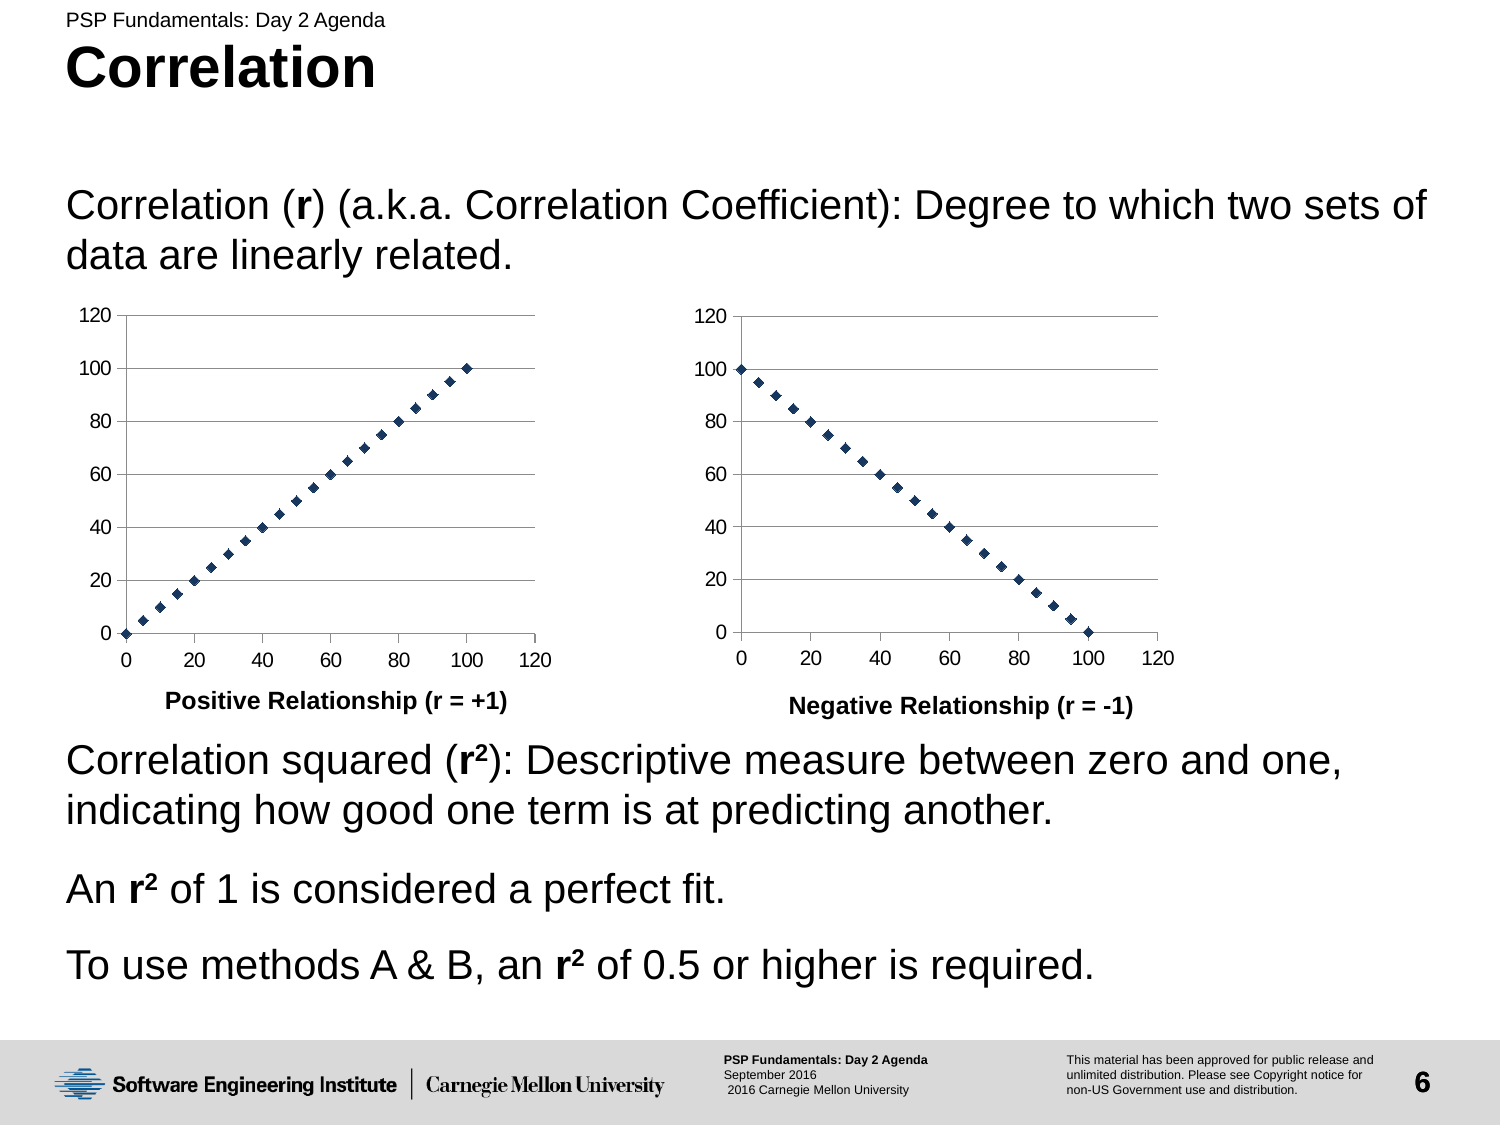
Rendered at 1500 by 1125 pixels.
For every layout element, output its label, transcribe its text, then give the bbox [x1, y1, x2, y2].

picture [46, 1061, 673, 1104]
text_box Negative Relationship (r = -1) [704, 681, 1218, 727]
title Correlation [65, 37, 1430, 148]
text_box Positive Relationship (r = +1) [80, 677, 593, 722]
chart [683, 297, 1185, 678]
chart [68, 295, 562, 680]
list Correlation (r) (a.k.a. Correlation Coefficient): Degree to which two sets of data are linearly related. Correlation squared (r2): Descriptive measure between zero and one, indicating how good one term is at predicting another. An r2 of 1 is considered a perfect fit. To use methods A & B, an r2 of 0.5 or higher is required. [65, 177, 1431, 1000]
